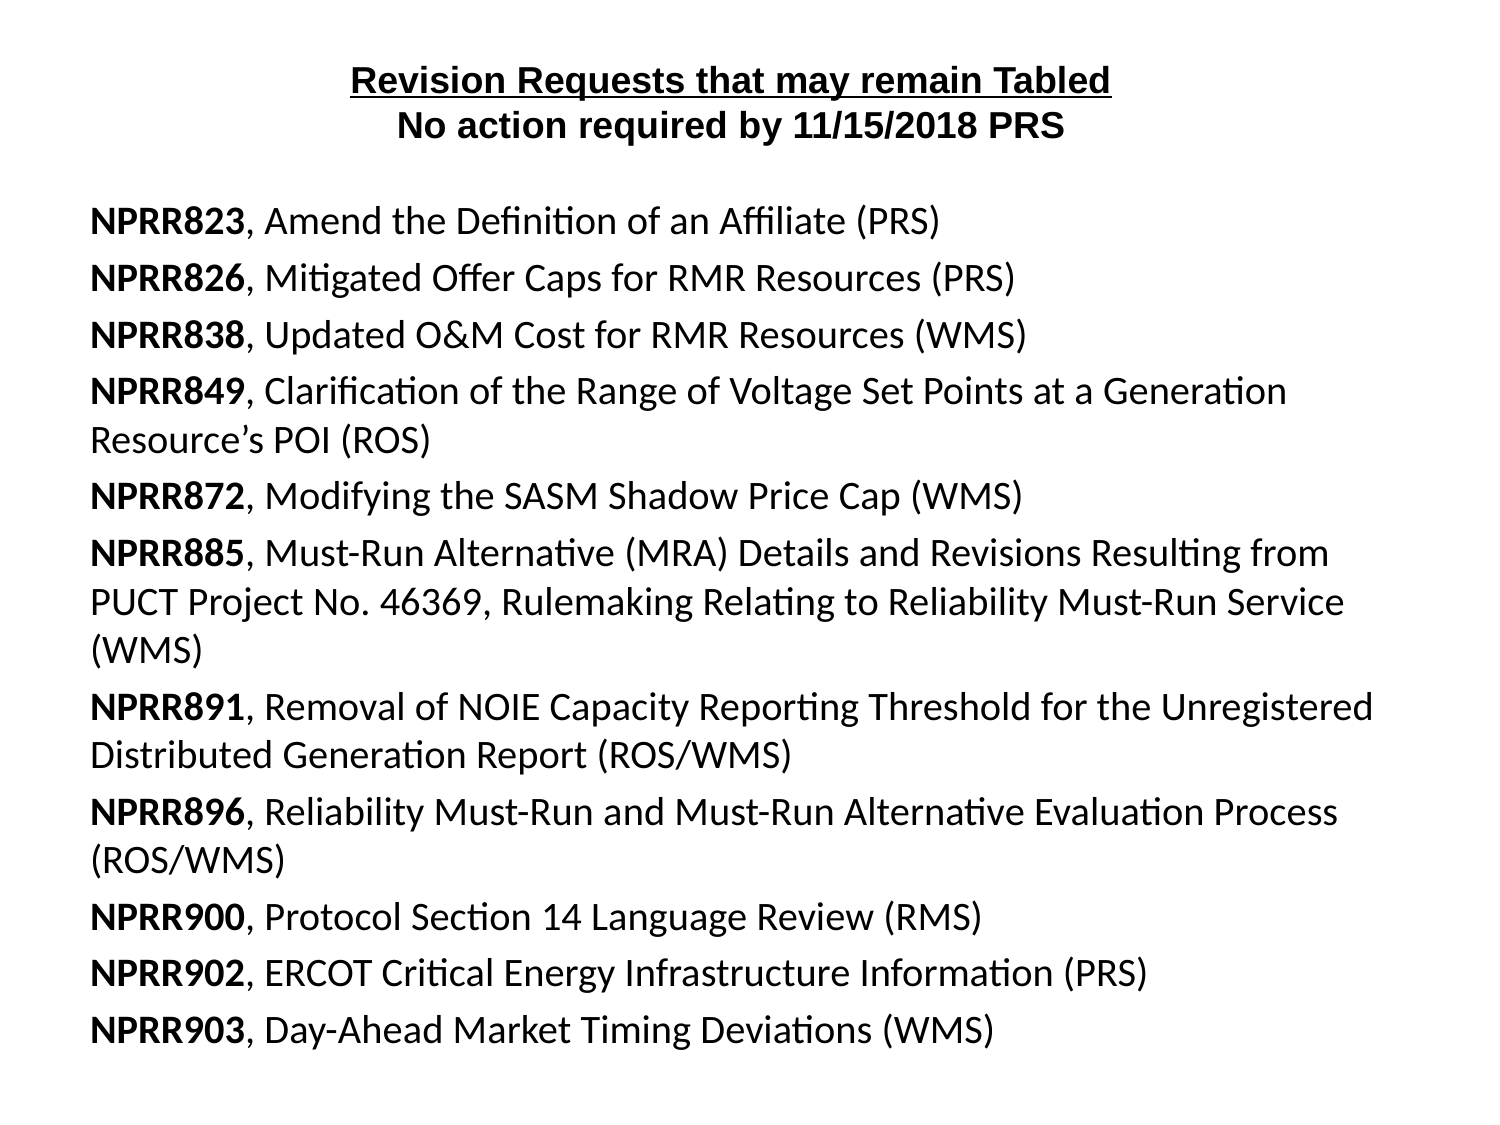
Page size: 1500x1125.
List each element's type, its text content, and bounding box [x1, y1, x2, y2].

subtitle NPRR823, Amend the Definition of an Affiliate (PRS) NPRR826, Mitigated Offer Caps for RMR Resources (PRS) NPRR838, Updated O&M Cost for RMR Resources (WMS) NPRR849, Clarification of the Range of Voltage Set Points at a Generation Resource’s POI (ROS) NPRR872, Modifying the SASM Shadow Price Cap (WMS) NPRR885, Must-Run Alternative (MRA) Details and Revisions Resulting from PUCT Project No. 46369, Rulemaking Relating to Reliability Must-Run Service (WMS) NPRR891, Removal of NOIE Capacity Reporting Threshold for the Unregistered Distributed Generation Report (ROS/WMS) NPRR896, Reliability Must-Run and Must-Run Alternative Evaluation Process (ROS/WMS) NPRR900, Protocol Section 14 Language Review (RMS) NPRR902, ERCOT Critical Energy Infrastructure Information (PRS) NPRR903, Day-Ahead Market Timing Deviations (WMS) [75, 149, 1438, 1063]
title Revision Requests that may remain Tabled No action required by 11/15/2018 PRS [75, 62, 1388, 149]
